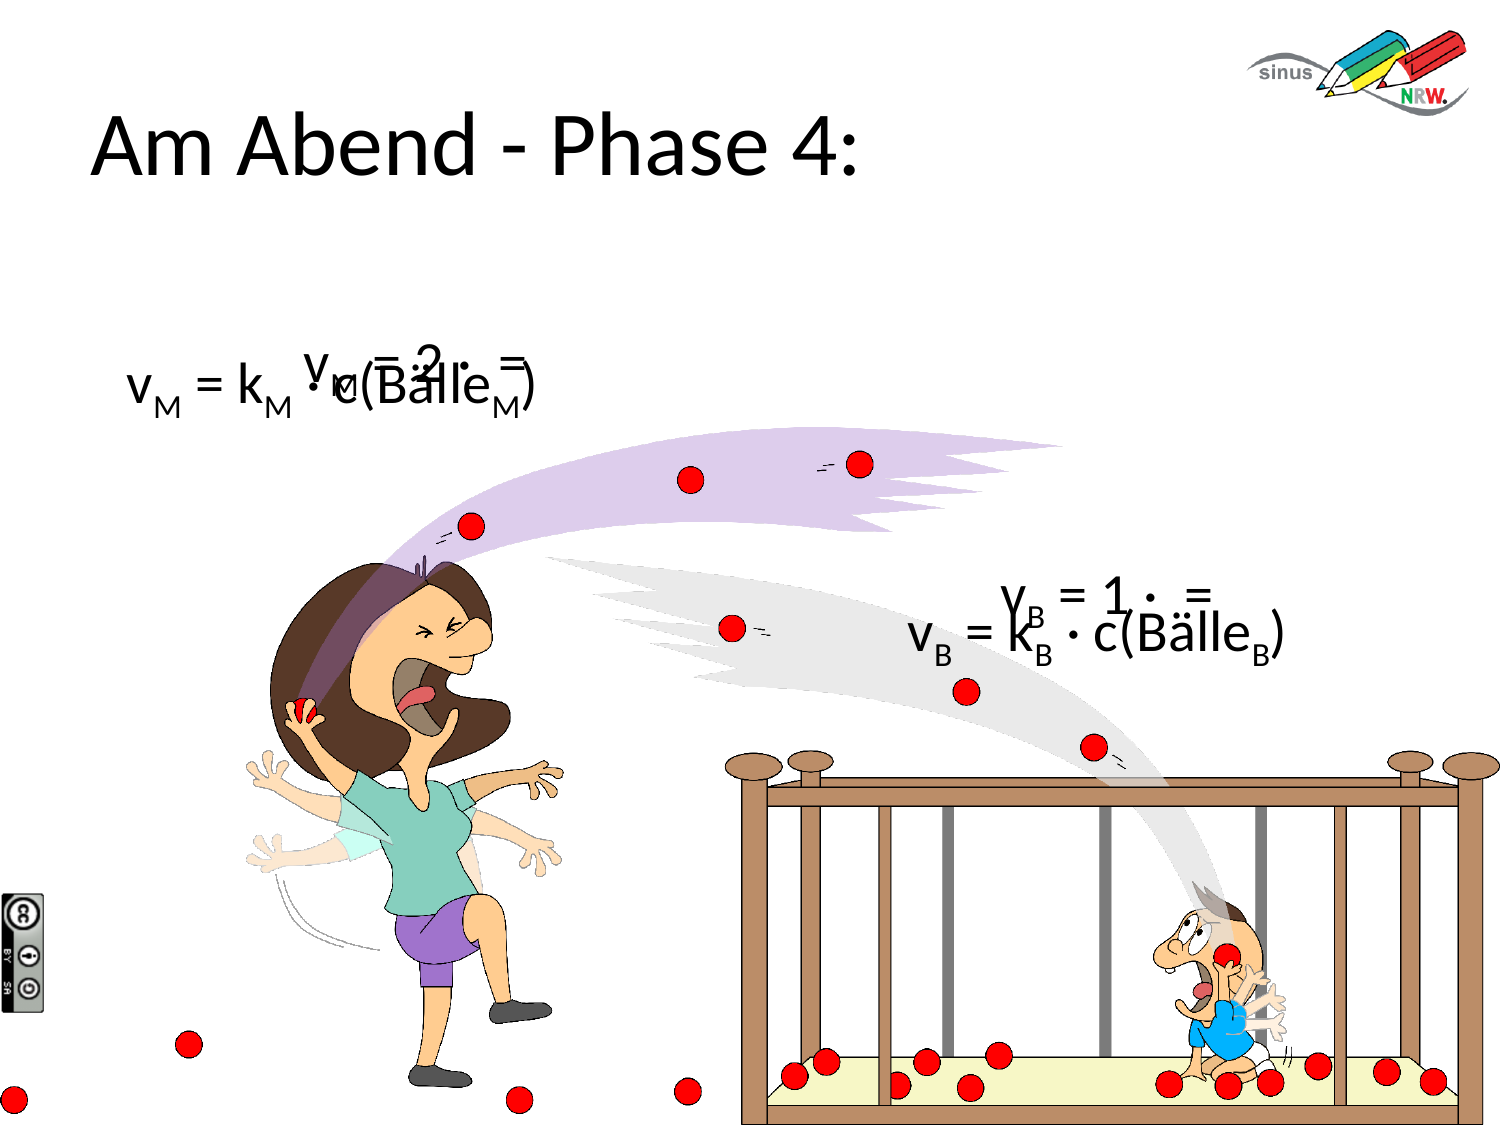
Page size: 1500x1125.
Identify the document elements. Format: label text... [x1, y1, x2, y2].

text_box vM = kM · c(BälleM) [112, 338, 597, 425]
picture [0, 426, 1500, 1125]
picture [1245, 30, 1469, 116]
title Am Abend - Phase 4: [74, 44, 1426, 233]
